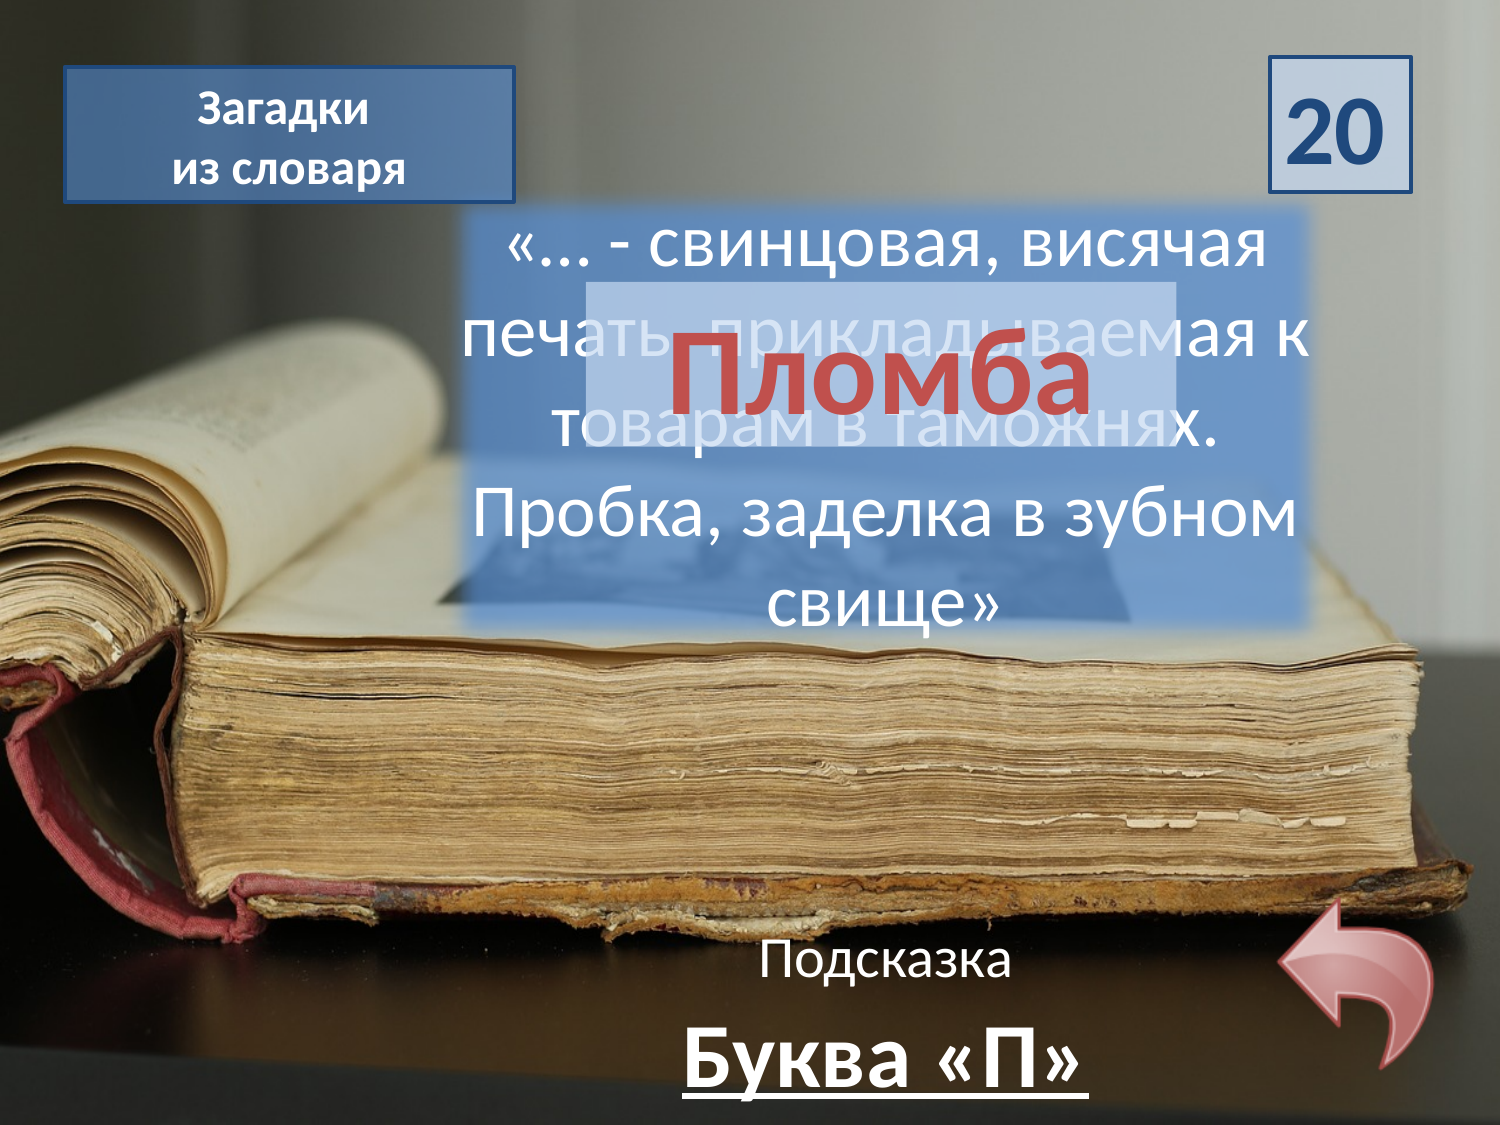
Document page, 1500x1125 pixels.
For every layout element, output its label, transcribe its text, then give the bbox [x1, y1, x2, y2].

picture [0, 0, 1500, 1125]
text_box «… - свинцовая, висячая печать, прикладываемая к товарам в таможнях. Пробка, заделка в зубном свище» [479, 221, 1294, 615]
text_box Подсказка Буква «П» [625, 878, 1147, 1113]
text_box Загадки из словаря [63, 65, 516, 204]
text_box 20 [1268, 55, 1413, 194]
text_box Пломба [585, 281, 1177, 447]
